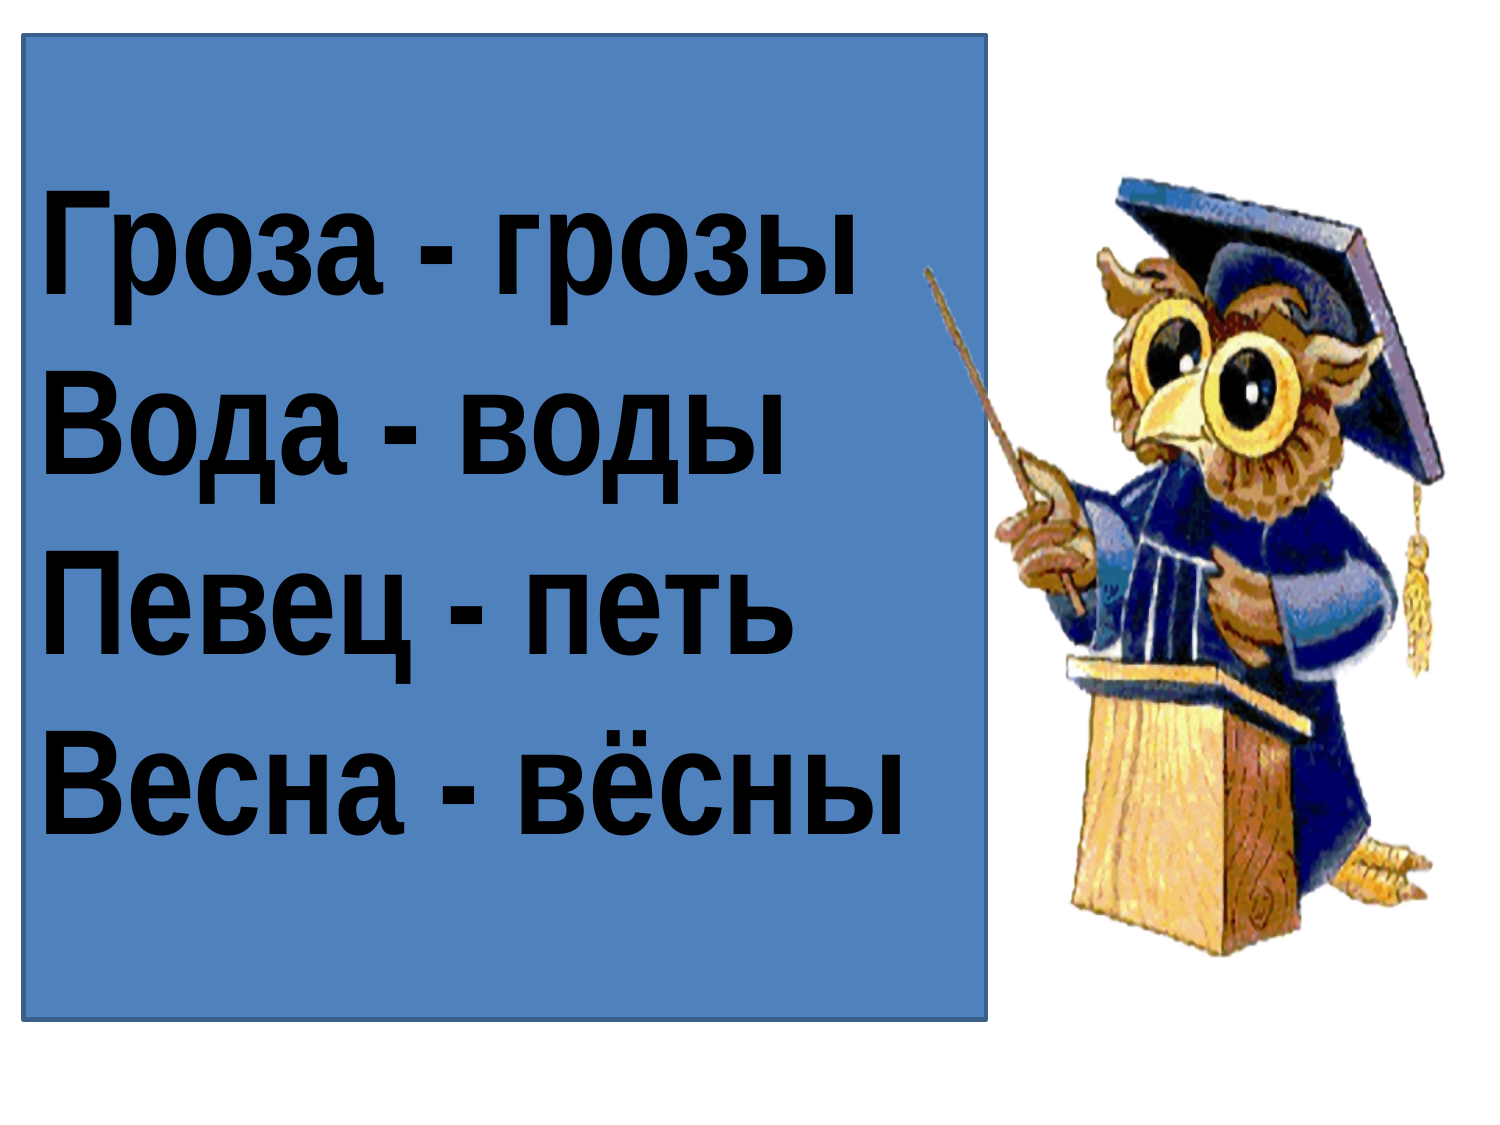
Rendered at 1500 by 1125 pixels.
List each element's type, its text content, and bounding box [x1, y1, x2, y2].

text_box Гроза - грозы Вода - воды Певец - петь Весна - вёсны [21, 33, 988, 1022]
picture [902, 152, 1477, 973]
